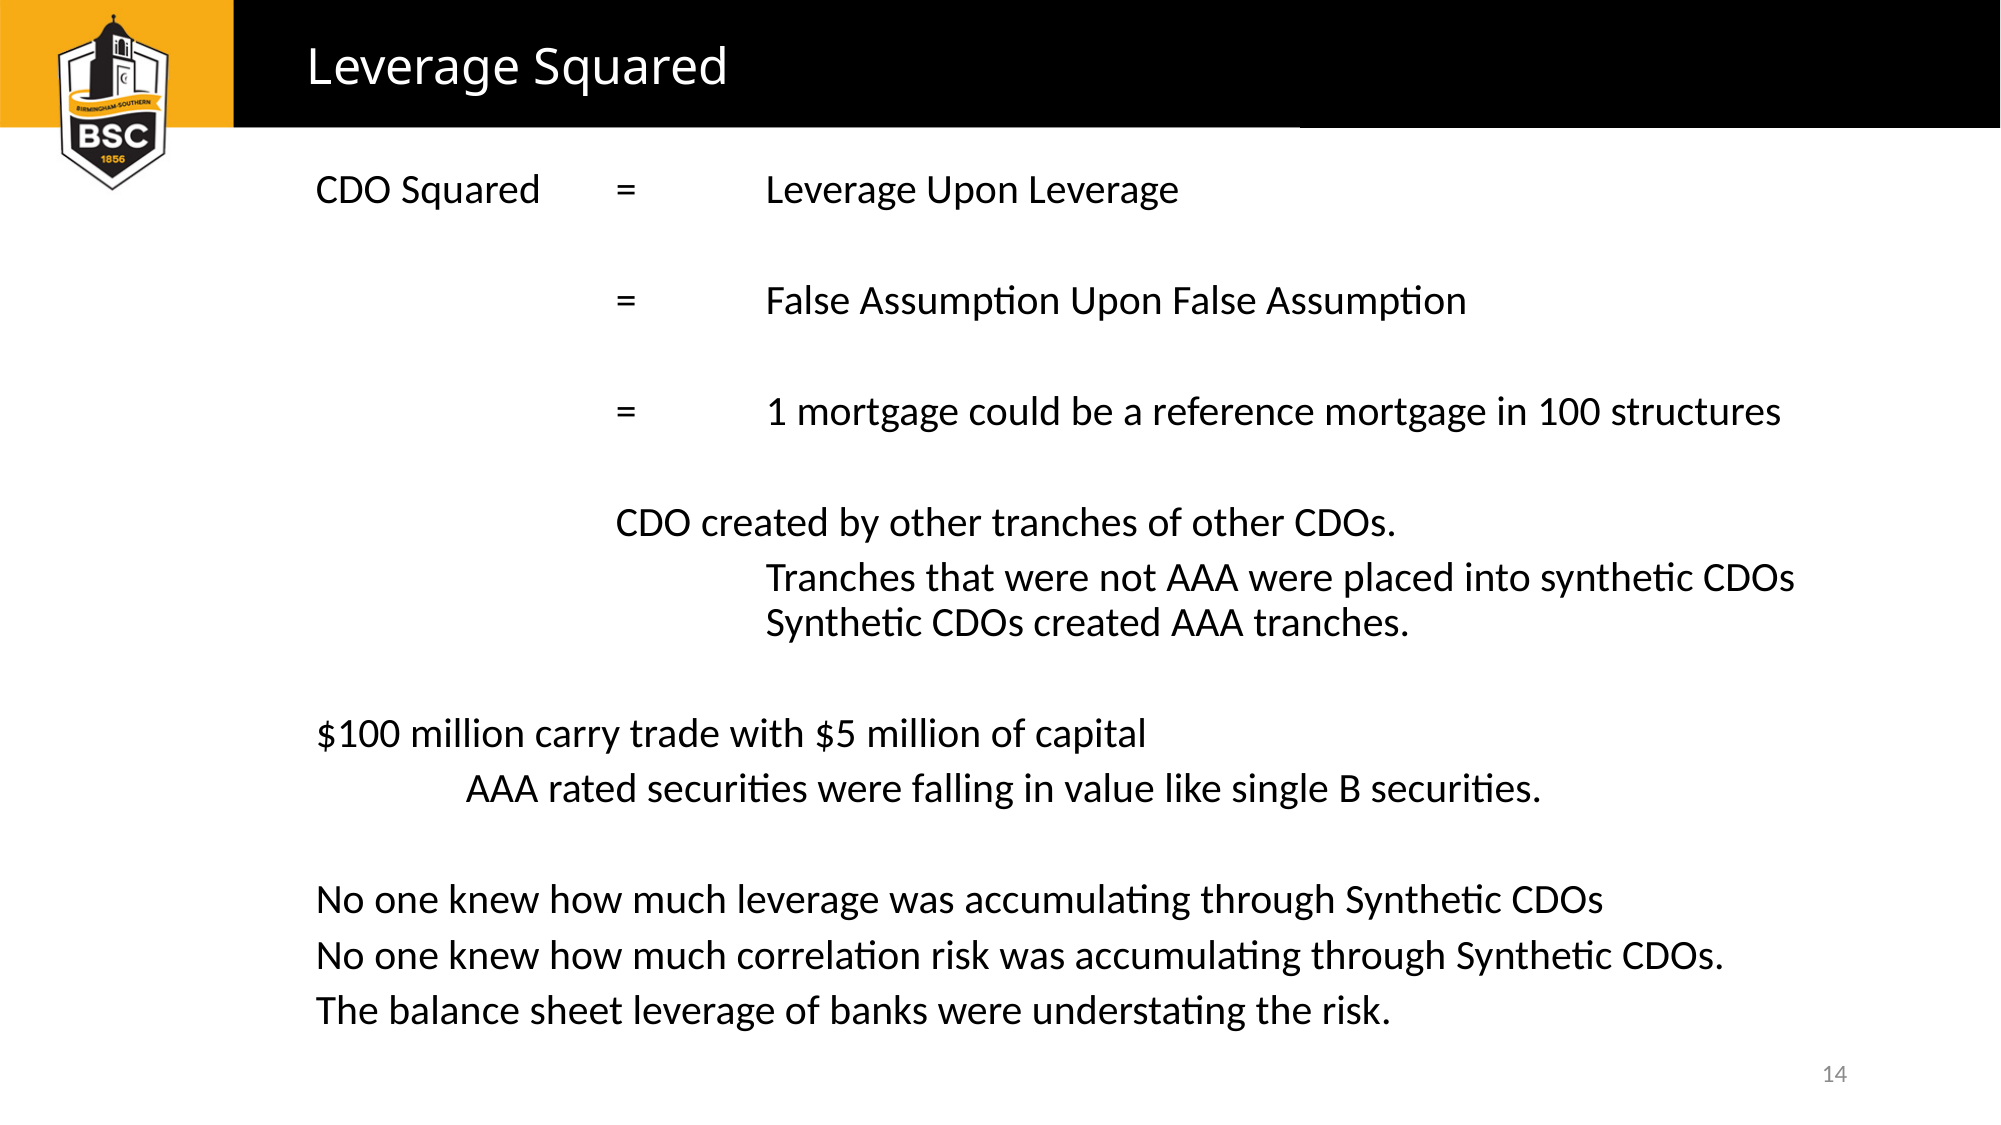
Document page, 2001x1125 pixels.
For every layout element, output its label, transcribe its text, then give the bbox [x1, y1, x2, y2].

text_box [255, 28, 1830, 109]
slide_number 14 [1412, 1060, 1863, 1103]
text_box CDO Squared = Leverage Upon Leverage = False Assumption Upon False Assumption = 1 mortgage could be a reference mortgage in 100 structures CDO created by other tranches of other CDOs. Tranches that were not AAA were placed into synthetic CDOs Synthetic CDOs created AAA tranches. $100 million carry trade with $5 million of capital AAA rated securities were falling in value like single B securities. No one knew how much leverage was accumulating through Synthetic CDOs No one knew how much correlation risk was accumulating through Synthetic CDOs. The balance sheet leverage of banks were understating the risk. [150, 160, 1876, 1060]
picture [0, 0, 1300, 733]
text_box Leverage Squared [292, 27, 1374, 103]
